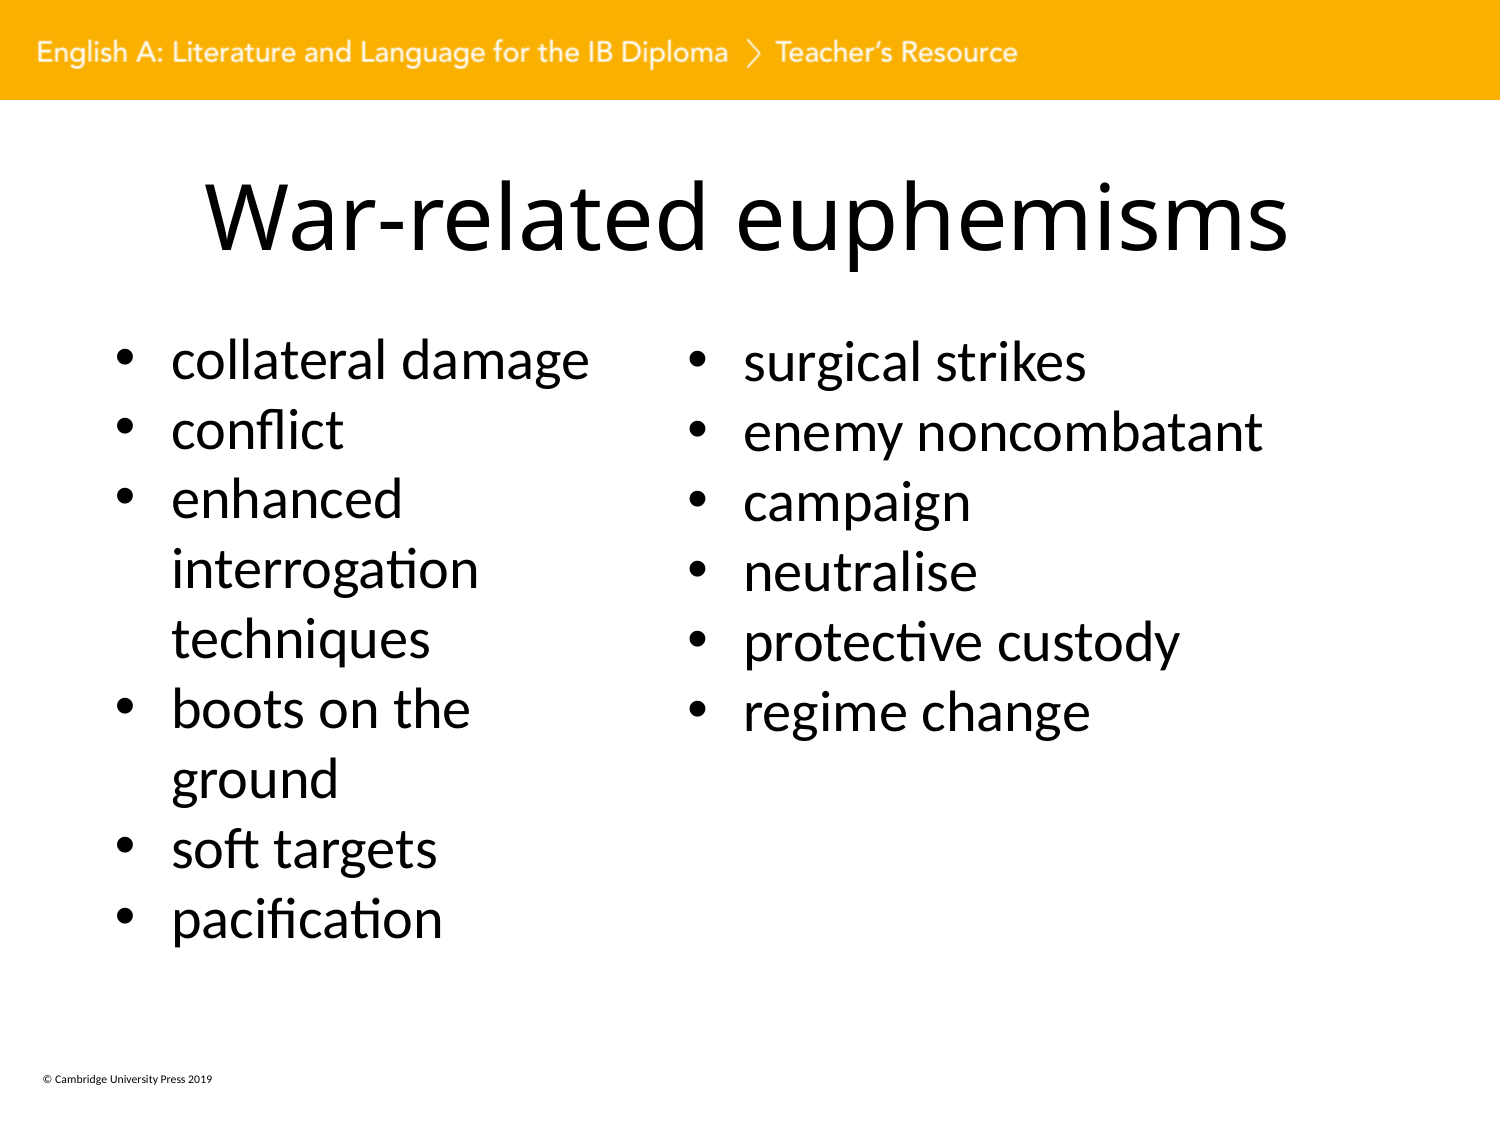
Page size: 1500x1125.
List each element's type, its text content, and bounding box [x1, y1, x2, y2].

text_box surgical strikes enemy noncombatant campaign neutralise protective custody regime change [672, 315, 1423, 751]
picture [0, 0, 1500, 101]
text_box collateral damage conflict enhanced interrogation techniques boots on the ground soft targets pacification [99, 313, 636, 1052]
text_box War-related euphemisms [27, 119, 1469, 308]
subtitle © Cambridge University Press 2019 [27, 1063, 1388, 1093]
